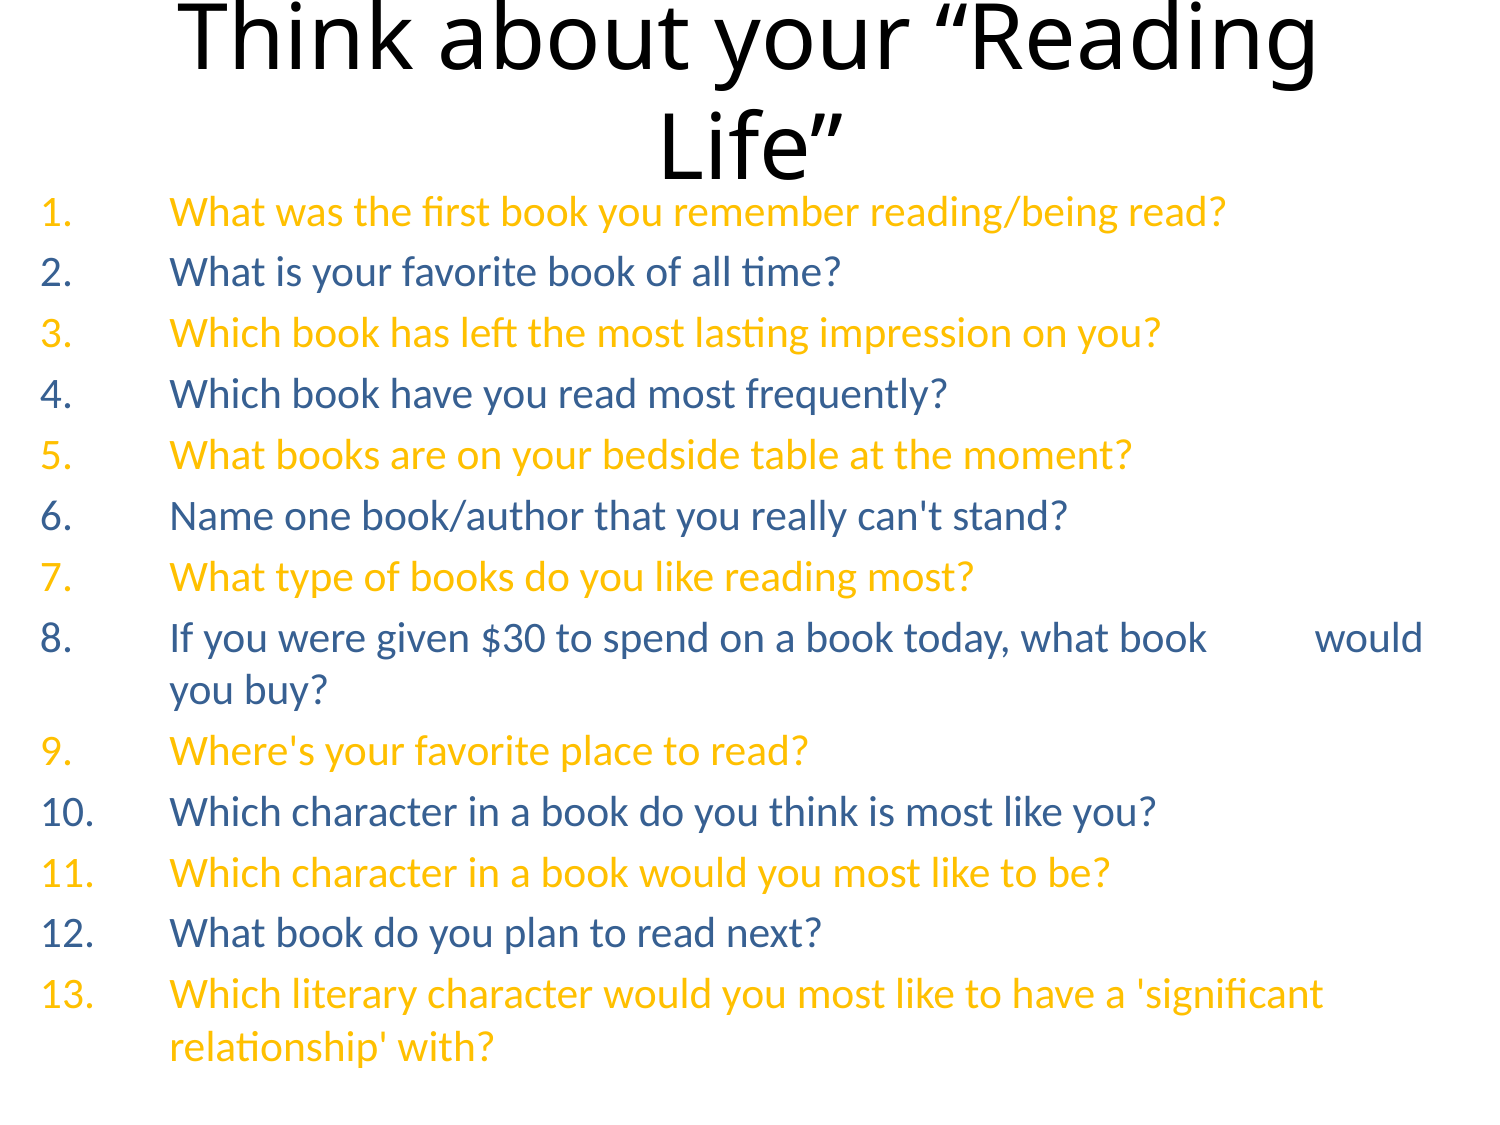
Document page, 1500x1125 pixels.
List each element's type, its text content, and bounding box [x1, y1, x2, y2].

subtitle What was the first book you remember reading/being read? What is your favorite book of all time? Which book has left the most lasting impression on you? Which book have you read most frequently? What books are on your bedside table at the moment? Name one book/author that you really can't stand? What type of books do you like reading most? If you were given $30 to spend on a book today, what book would you buy? Where's your favorite place to read? Which character in a book do you think is most like you? Which character in a book would you most like to be? What book do you plan to read next? Which literary character would you most like to have a 'significant relationship' with? [24, 174, 1463, 1088]
title Think about your “Reading Life” [112, 24, 1388, 150]
